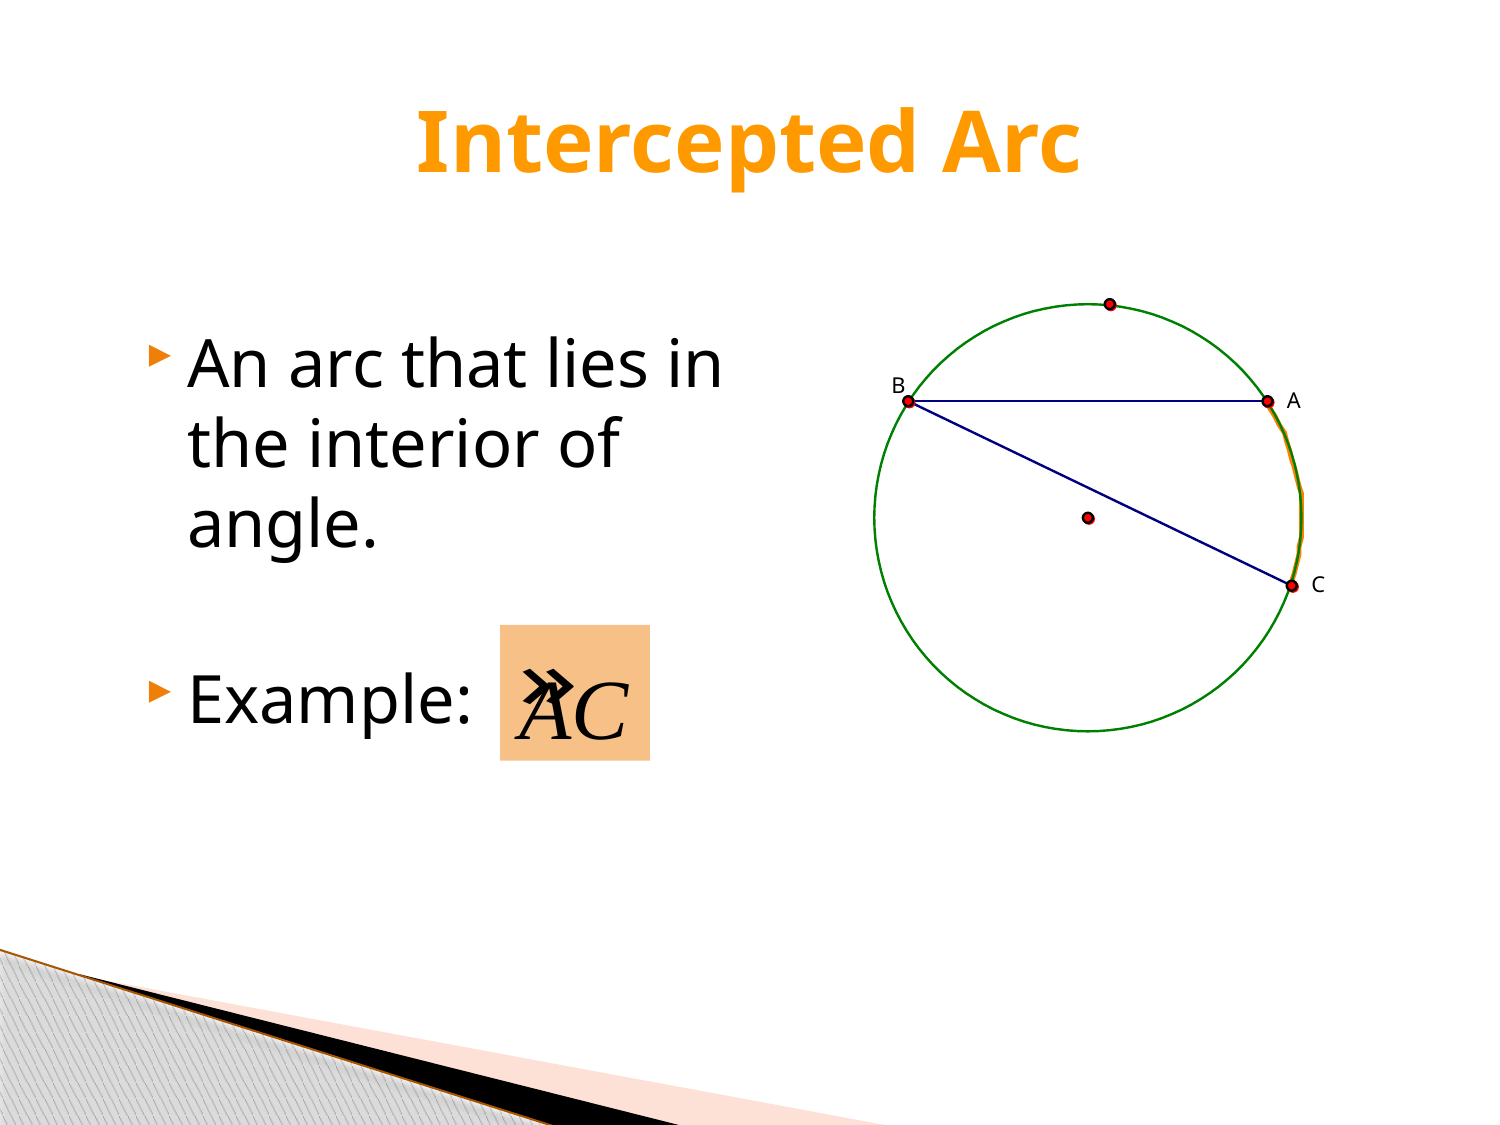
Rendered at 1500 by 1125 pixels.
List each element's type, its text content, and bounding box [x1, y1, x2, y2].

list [849, 274, 1351, 759]
title Intercepted Arc [75, 45, 1425, 233]
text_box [499, 624, 651, 761]
list An arc that lies in the interior of angle. Example: [112, 237, 775, 980]
